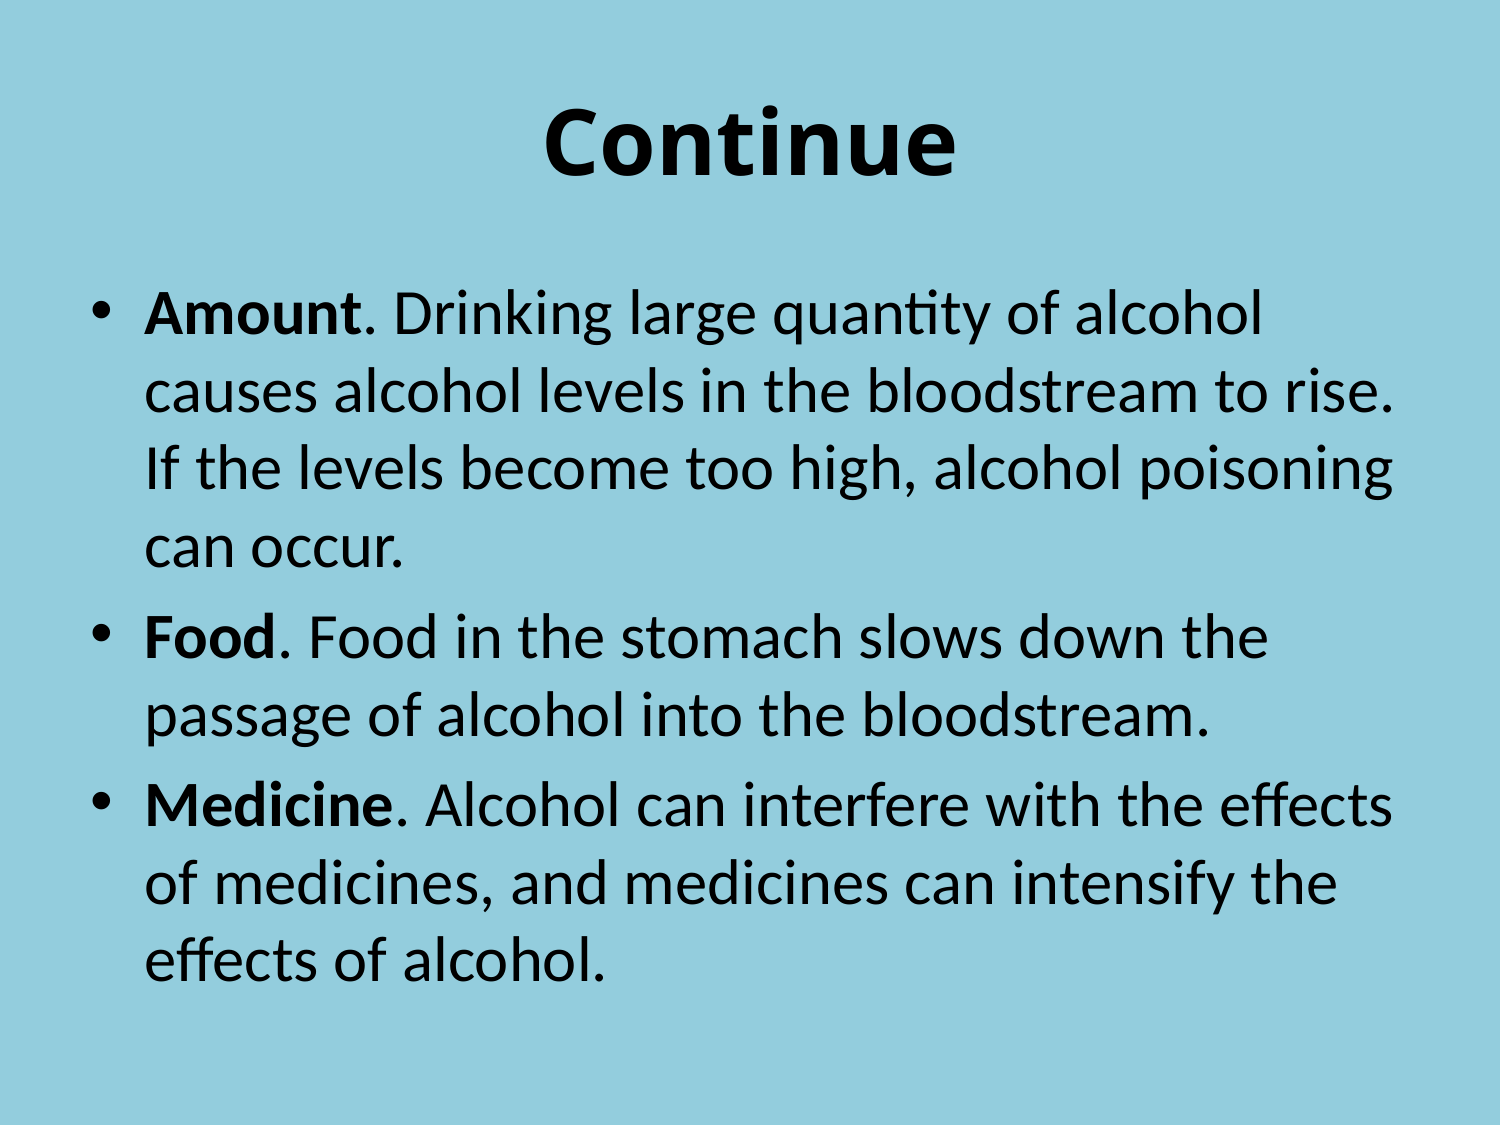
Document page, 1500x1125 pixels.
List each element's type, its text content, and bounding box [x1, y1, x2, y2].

title Continue [75, 45, 1425, 233]
list Amount. Drinking large quantity of alcohol causes alcohol levels in the bloodstream to rise. If the levels become too high, alcohol poisoning can occur. Food. Food in the stomach slows down the passage of alcohol into the bloodstream. Medicine. Alcohol can interfere with the effects of medicines, and medicines can intensify the effects of alcohol. [75, 262, 1425, 1005]
